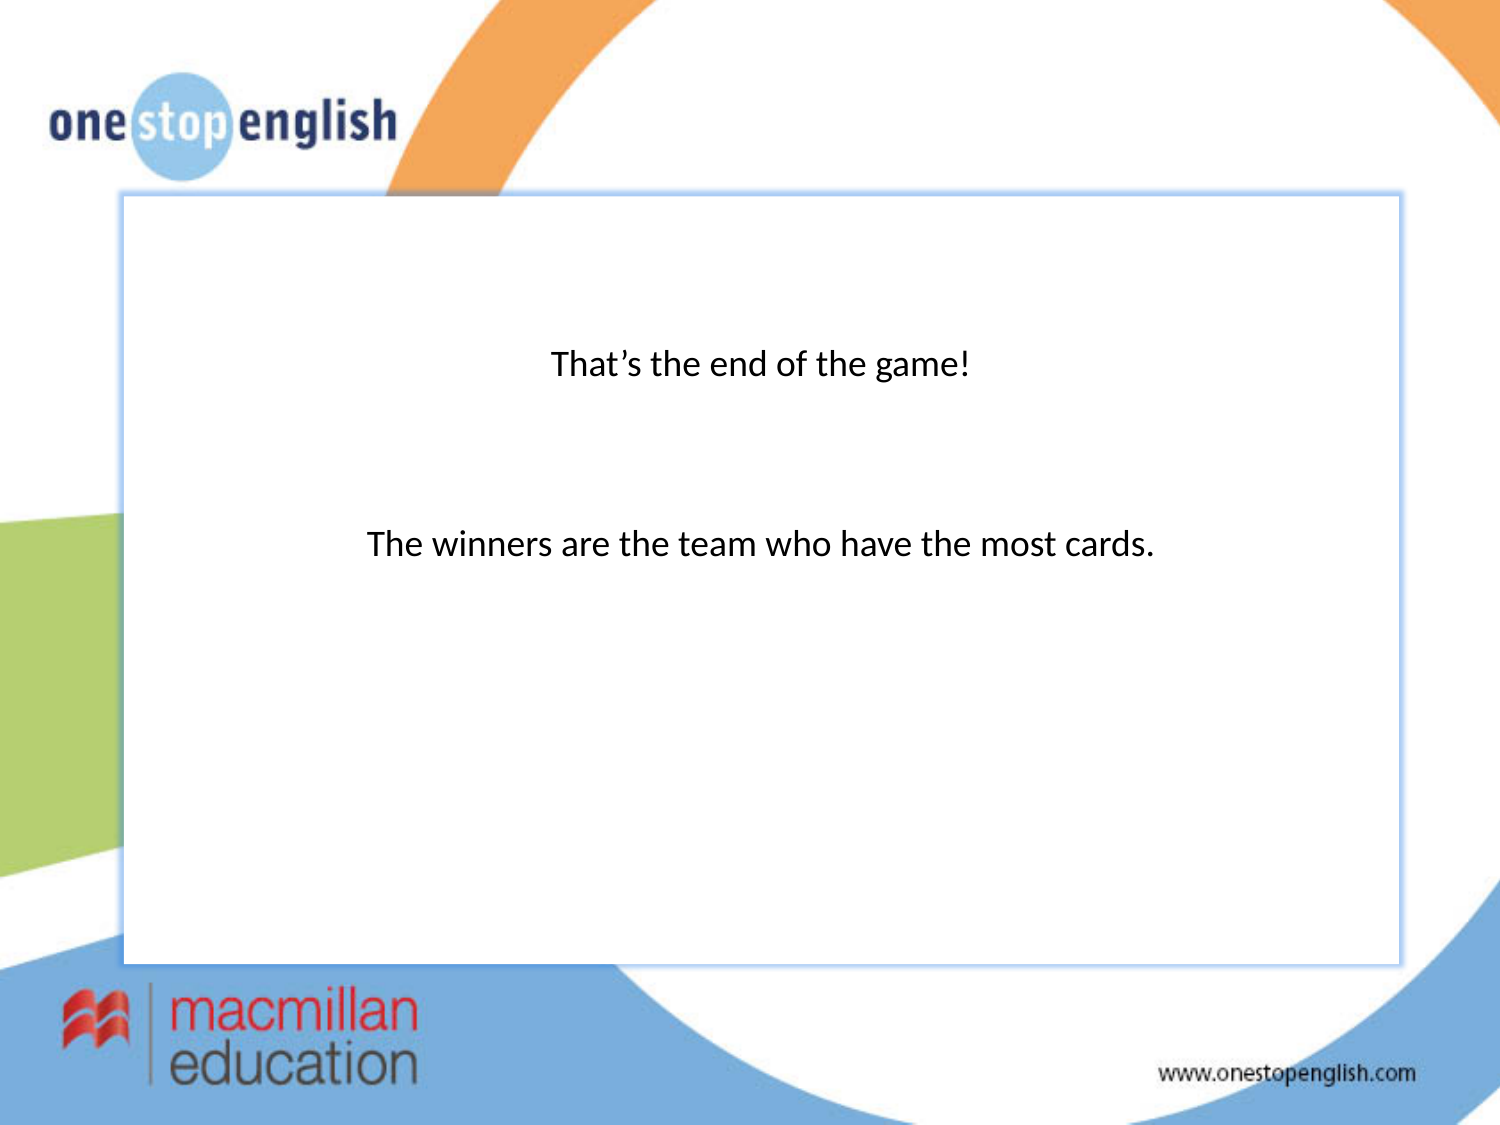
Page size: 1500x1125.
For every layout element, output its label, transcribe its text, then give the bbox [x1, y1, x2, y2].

picture [0, 0, 1500, 1125]
text_box That’s the end of the game! The winners are the team who have the most cards. [123, 196, 1399, 965]
